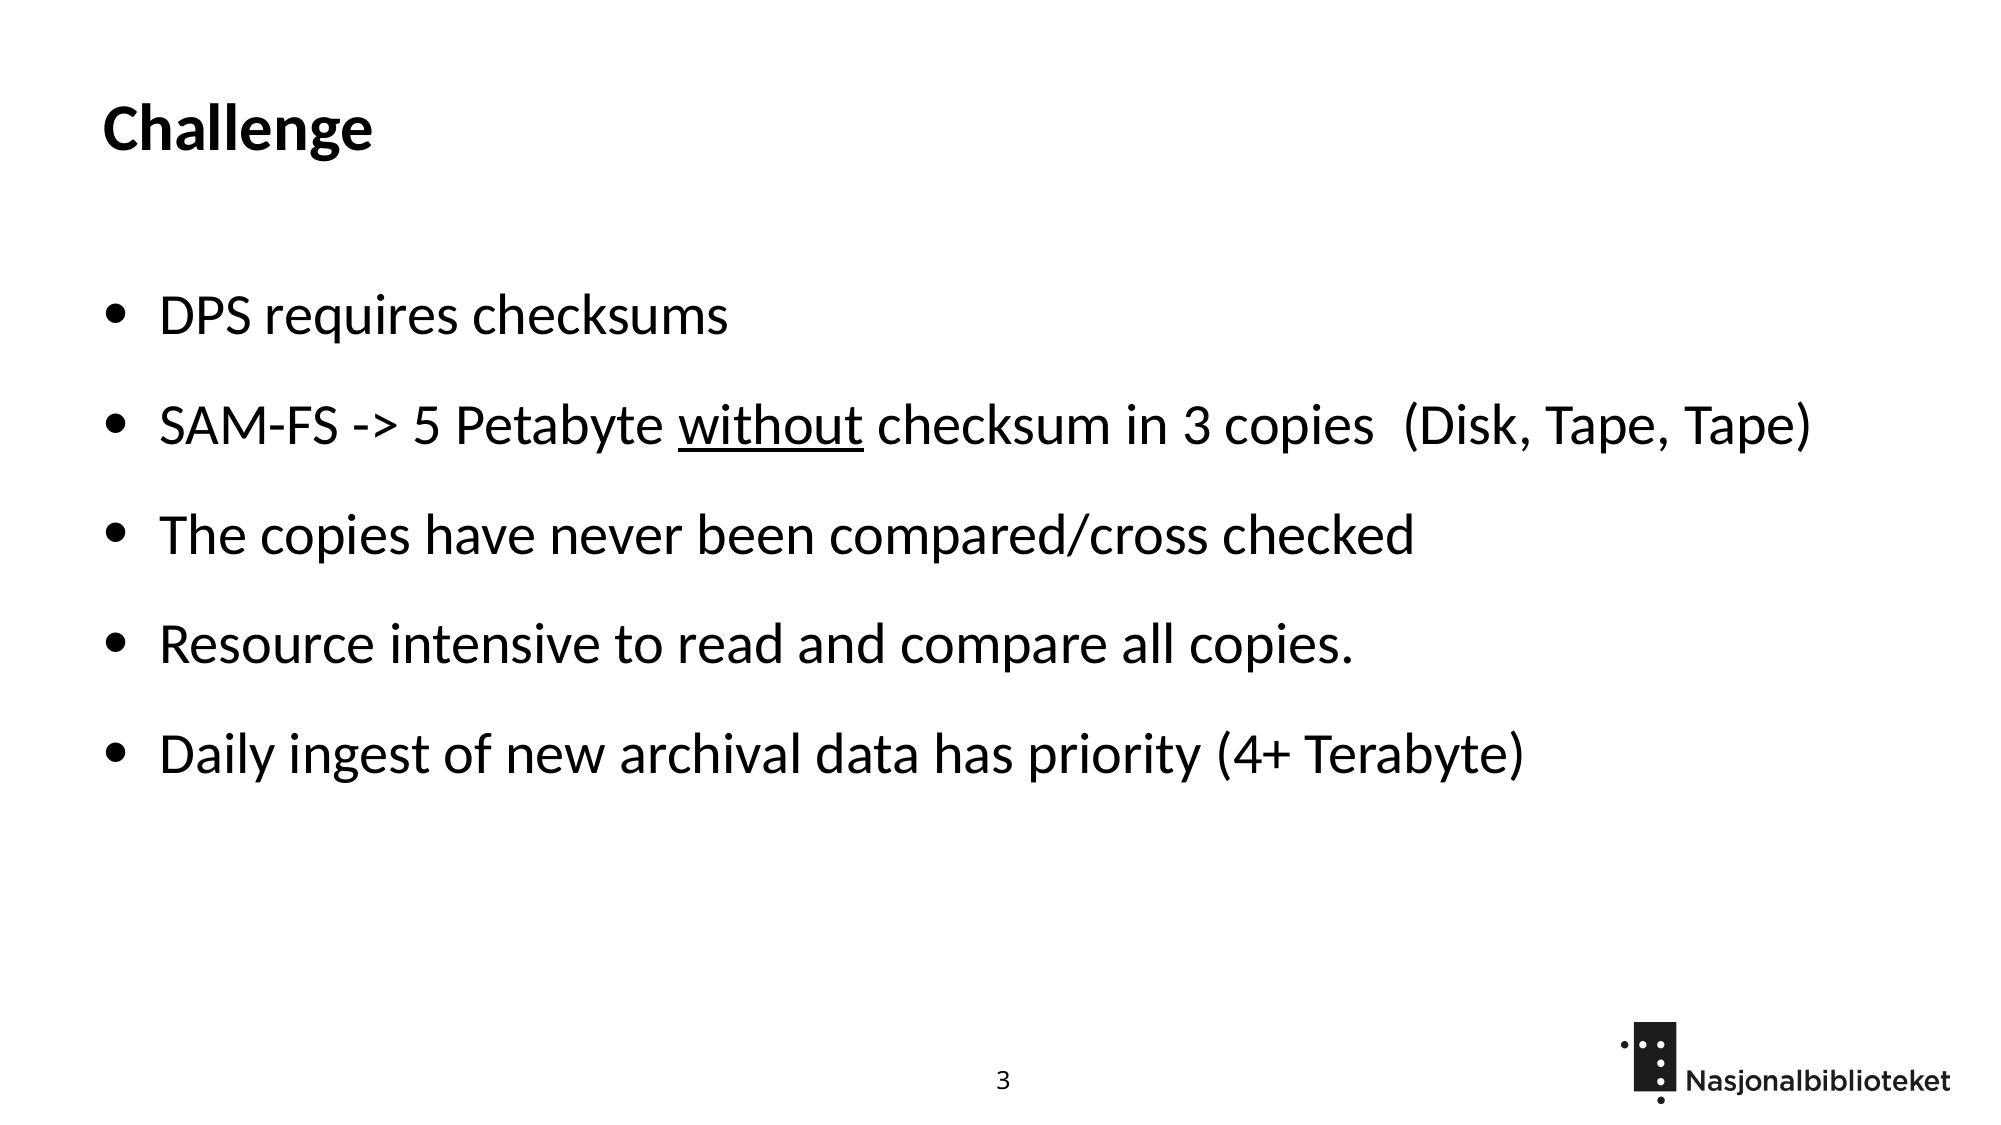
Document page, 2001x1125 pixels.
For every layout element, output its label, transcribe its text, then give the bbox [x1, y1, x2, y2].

title Challenge [98, 87, 1902, 207]
picture [1621, 1022, 1950, 1104]
list DPS requires checksums SAM-FS -> 5 Petabyte without checksum in 3 copies (Disk, Tape, Tape) The copies have never been compared/cross checked Resource intensive to read and compare all copies. Daily ingest of new archival data has priority (4+ Terabyte) [98, 279, 1902, 927]
slide_number 3 [987, 1064, 1012, 1105]
